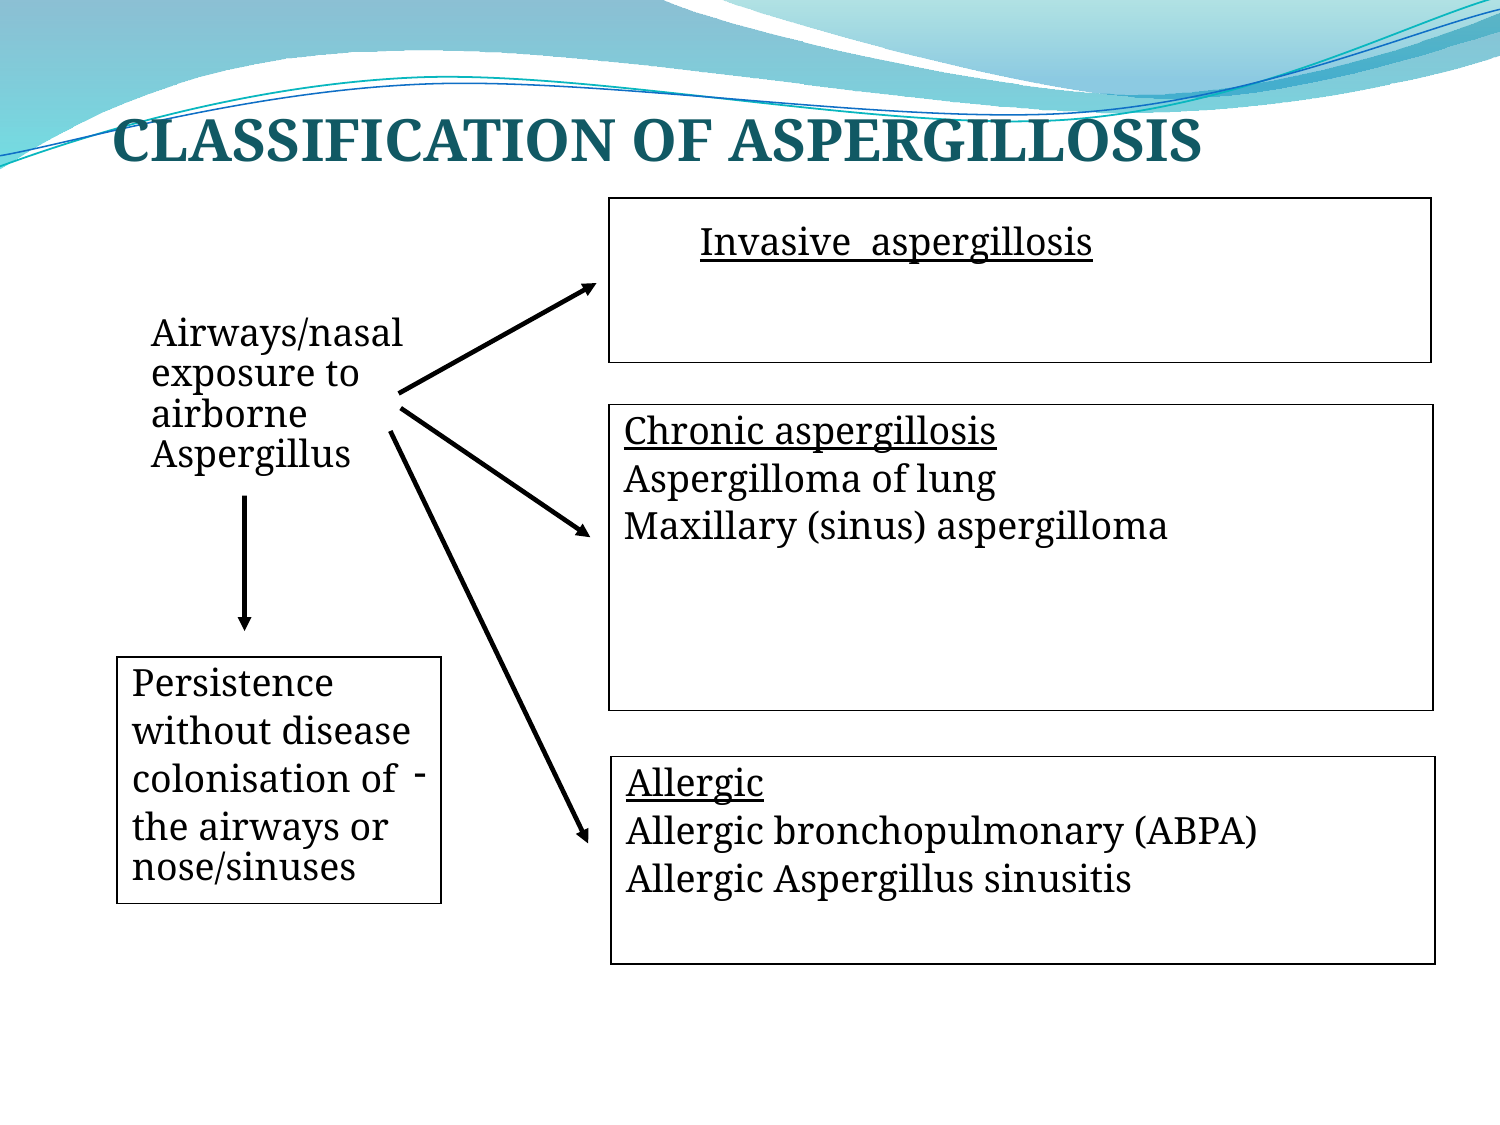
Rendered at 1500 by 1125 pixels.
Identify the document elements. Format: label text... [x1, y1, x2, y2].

title CLASSIFICATION OF ASPERGILLOSIS [111, 50, 1387, 174]
text_box Airways/nasal exposure to airborne Aspergillus [136, 306, 396, 451]
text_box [389, 430, 1436, 965]
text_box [398, 197, 1432, 394]
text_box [400, 404, 1434, 430]
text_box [116, 495, 442, 904]
